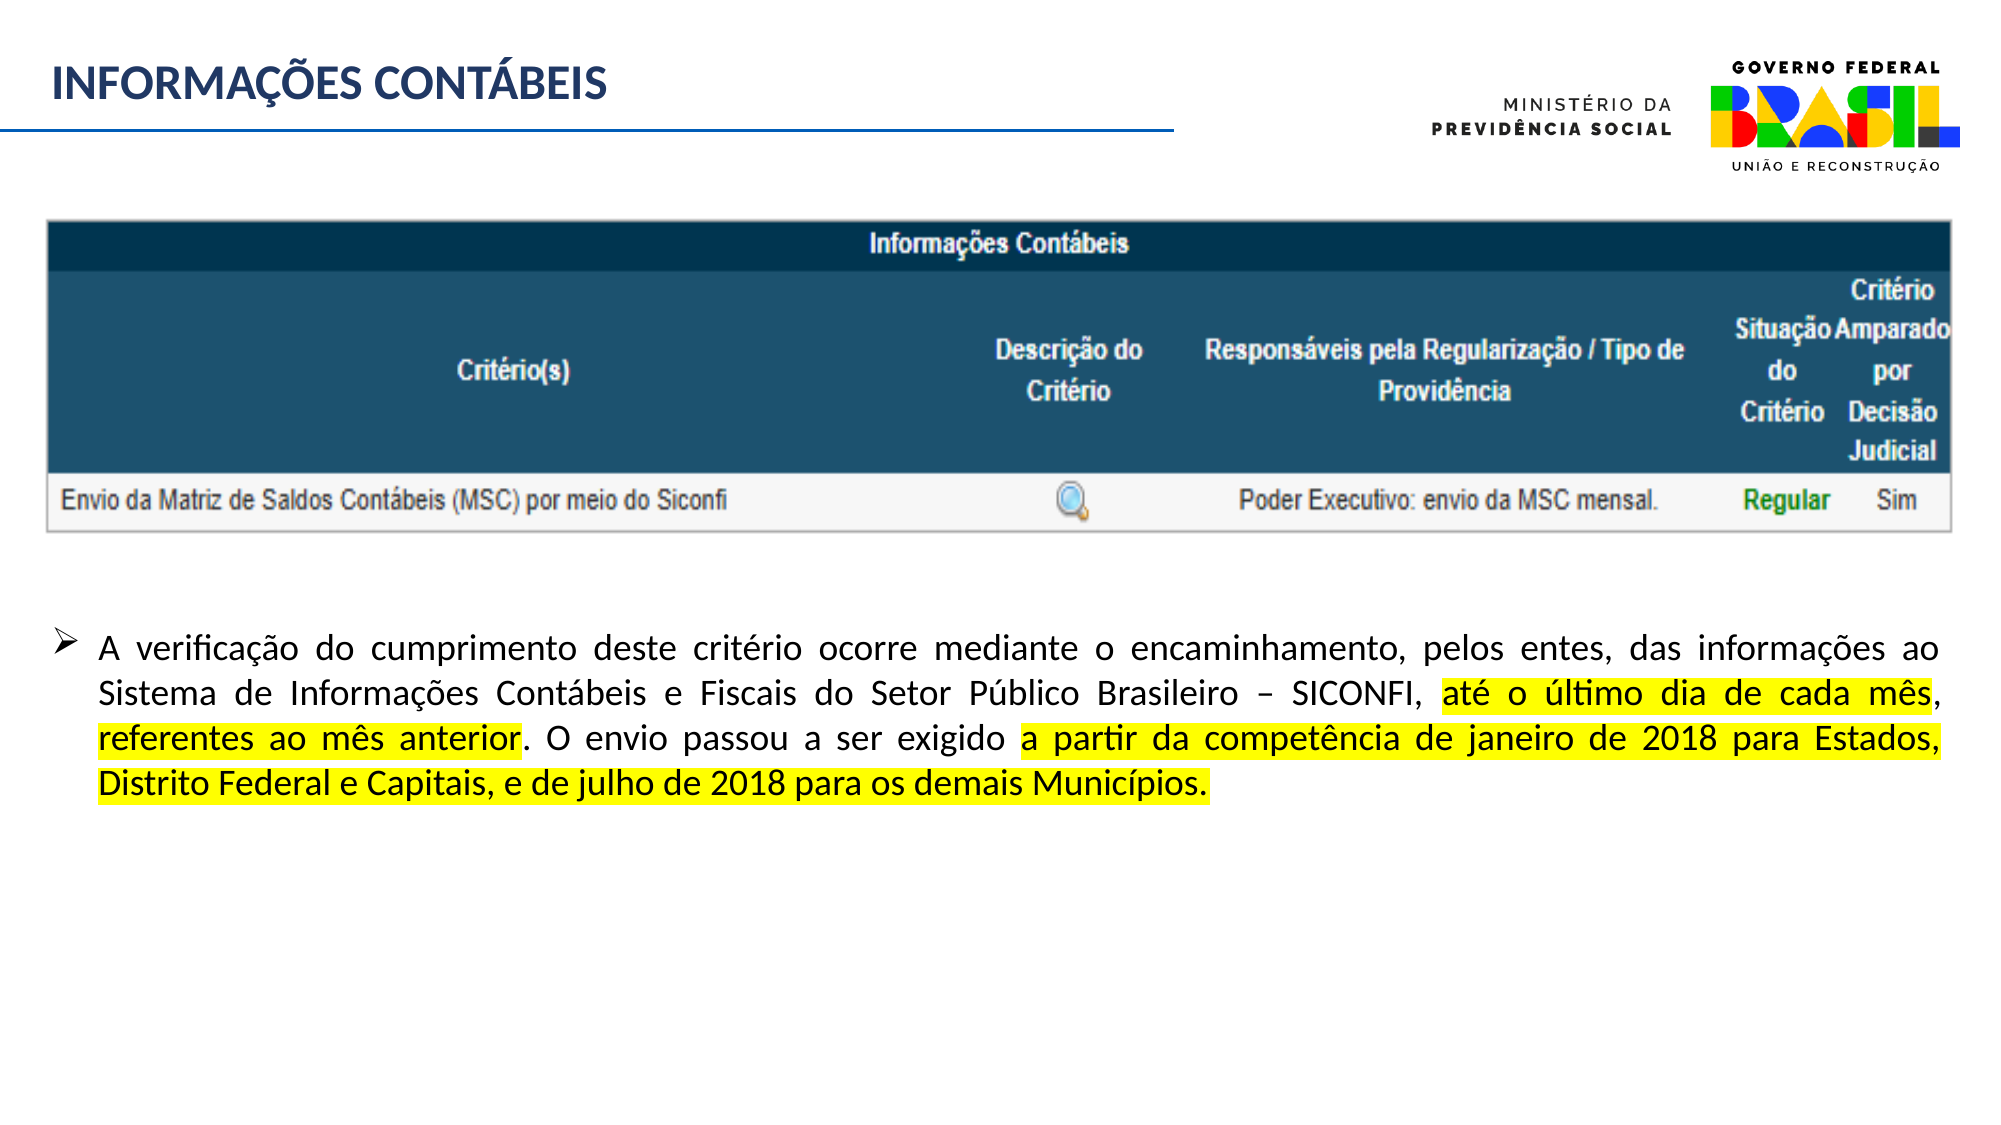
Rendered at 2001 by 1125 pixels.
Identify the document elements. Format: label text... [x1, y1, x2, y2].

text_box INFORMAÇÕES CONTÁBEIS [36, 19, 1261, 131]
picture [36, 202, 1957, 544]
text_box A verificação do cumprimento deste critério ocorre mediante o encaminhamento, pelos entes, das informações ao Sistema de Informações Contábeis e Fiscais do Setor Público Brasileiro – SICONFI, até o último dia de cada mês, referentes ao mês anterior. O envio passou a ser exigido a partir da competência de janeiro de 2018 para Estados, Distrito Federal e Capitais, e de julho de 2018 para os demais Municípios. [36, 615, 1957, 811]
picture [1431, 61, 1960, 173]
